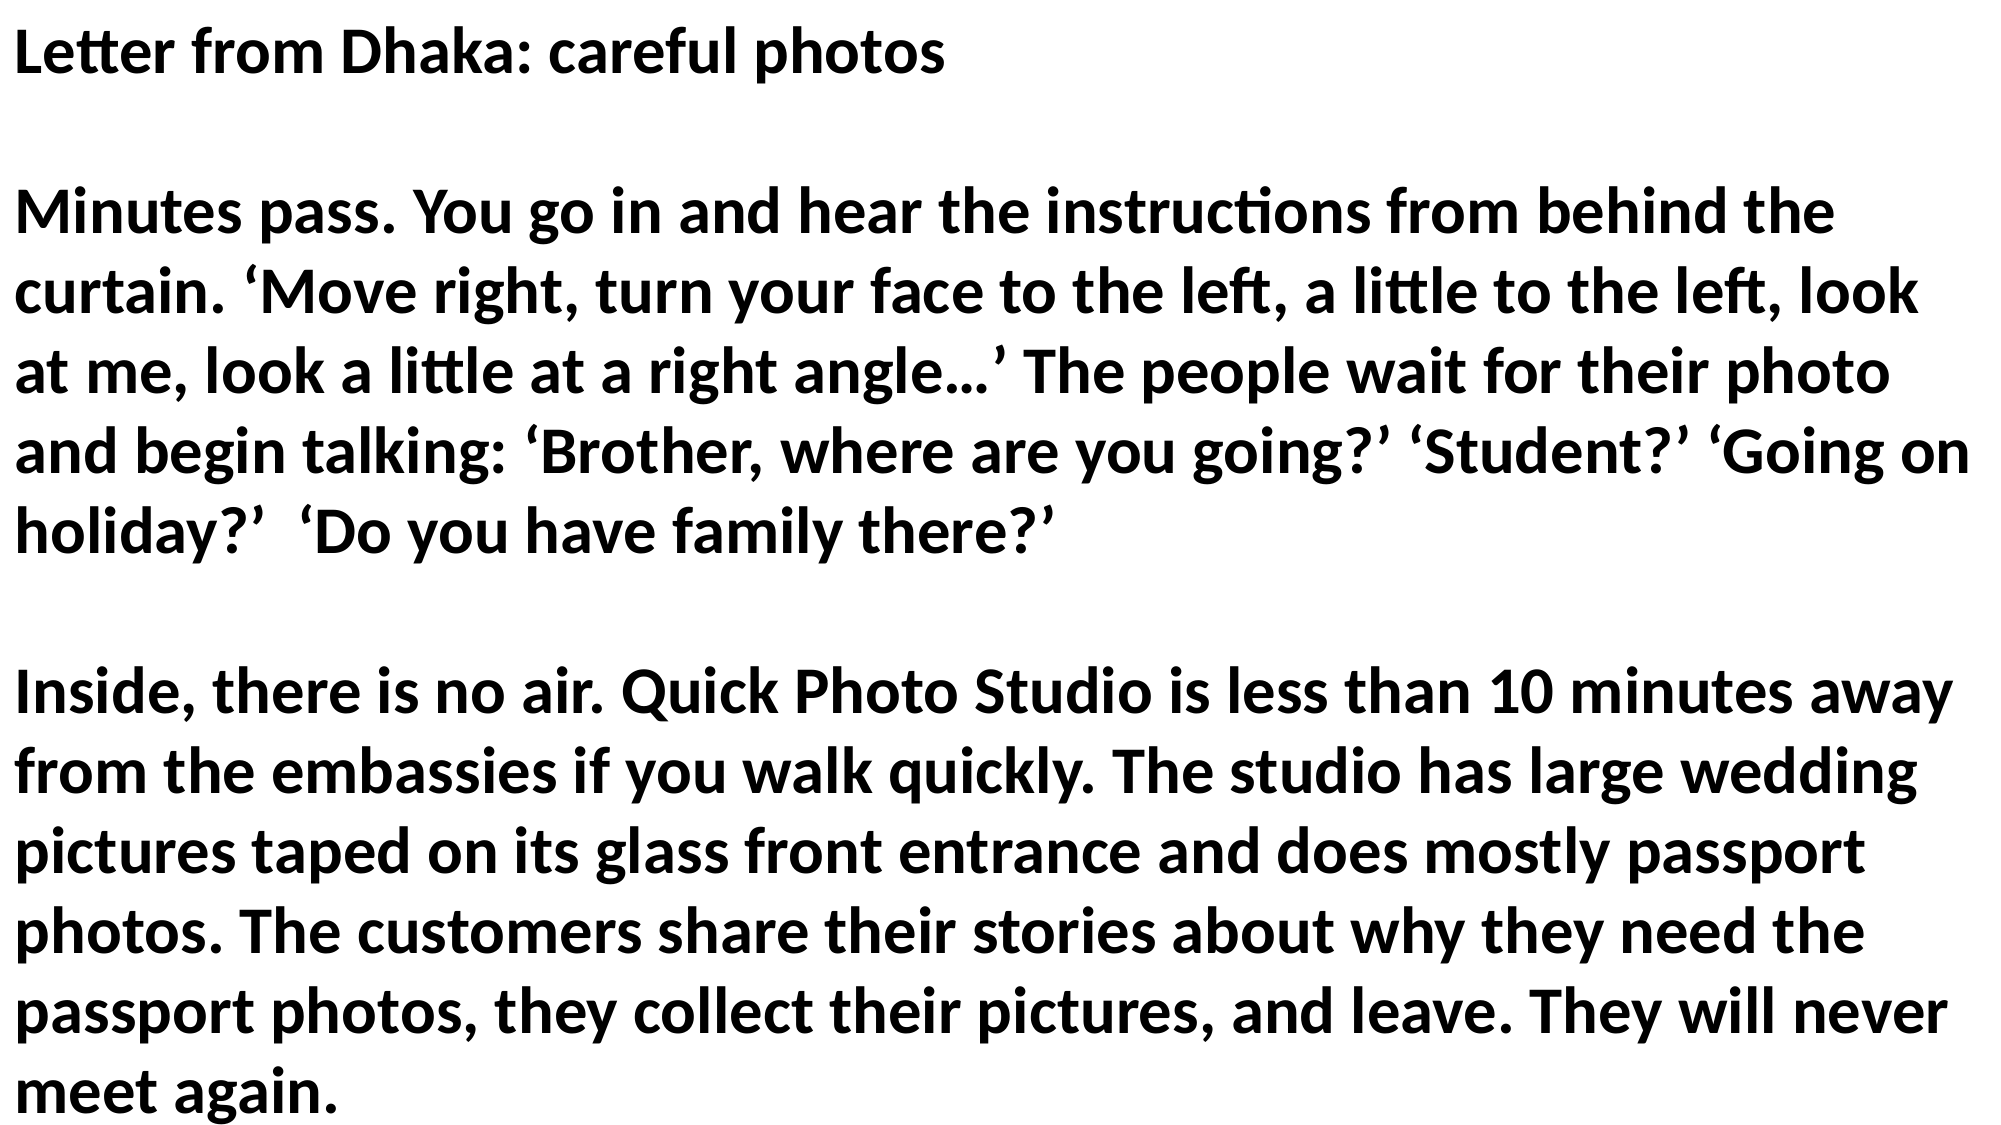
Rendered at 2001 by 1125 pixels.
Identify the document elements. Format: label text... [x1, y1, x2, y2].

text_box Letter from Dhaka: careful photos Minutes pass. You go in and hear the instructions from behind the curtain. ‘Move right, turn your face to the left, a little to the left, look at me, look a little at a right angle…’ The people wait for their photo and begin talking: ‘Brother, where are you going?’ ‘Student?’ ‘Going on holiday?’ ‘Do you have family there?’ Inside, there is no air. Quick Photo Studio is less than 10 minutes away from the embassies if you walk quickly. The studio has large wedding pictures taped on its glass front entrance and does mostly passport photos. The customers share their stories about why they need the passport photos, they collect their pictures, and leave. They will never meet again. [0, 0, 2000, 1125]
